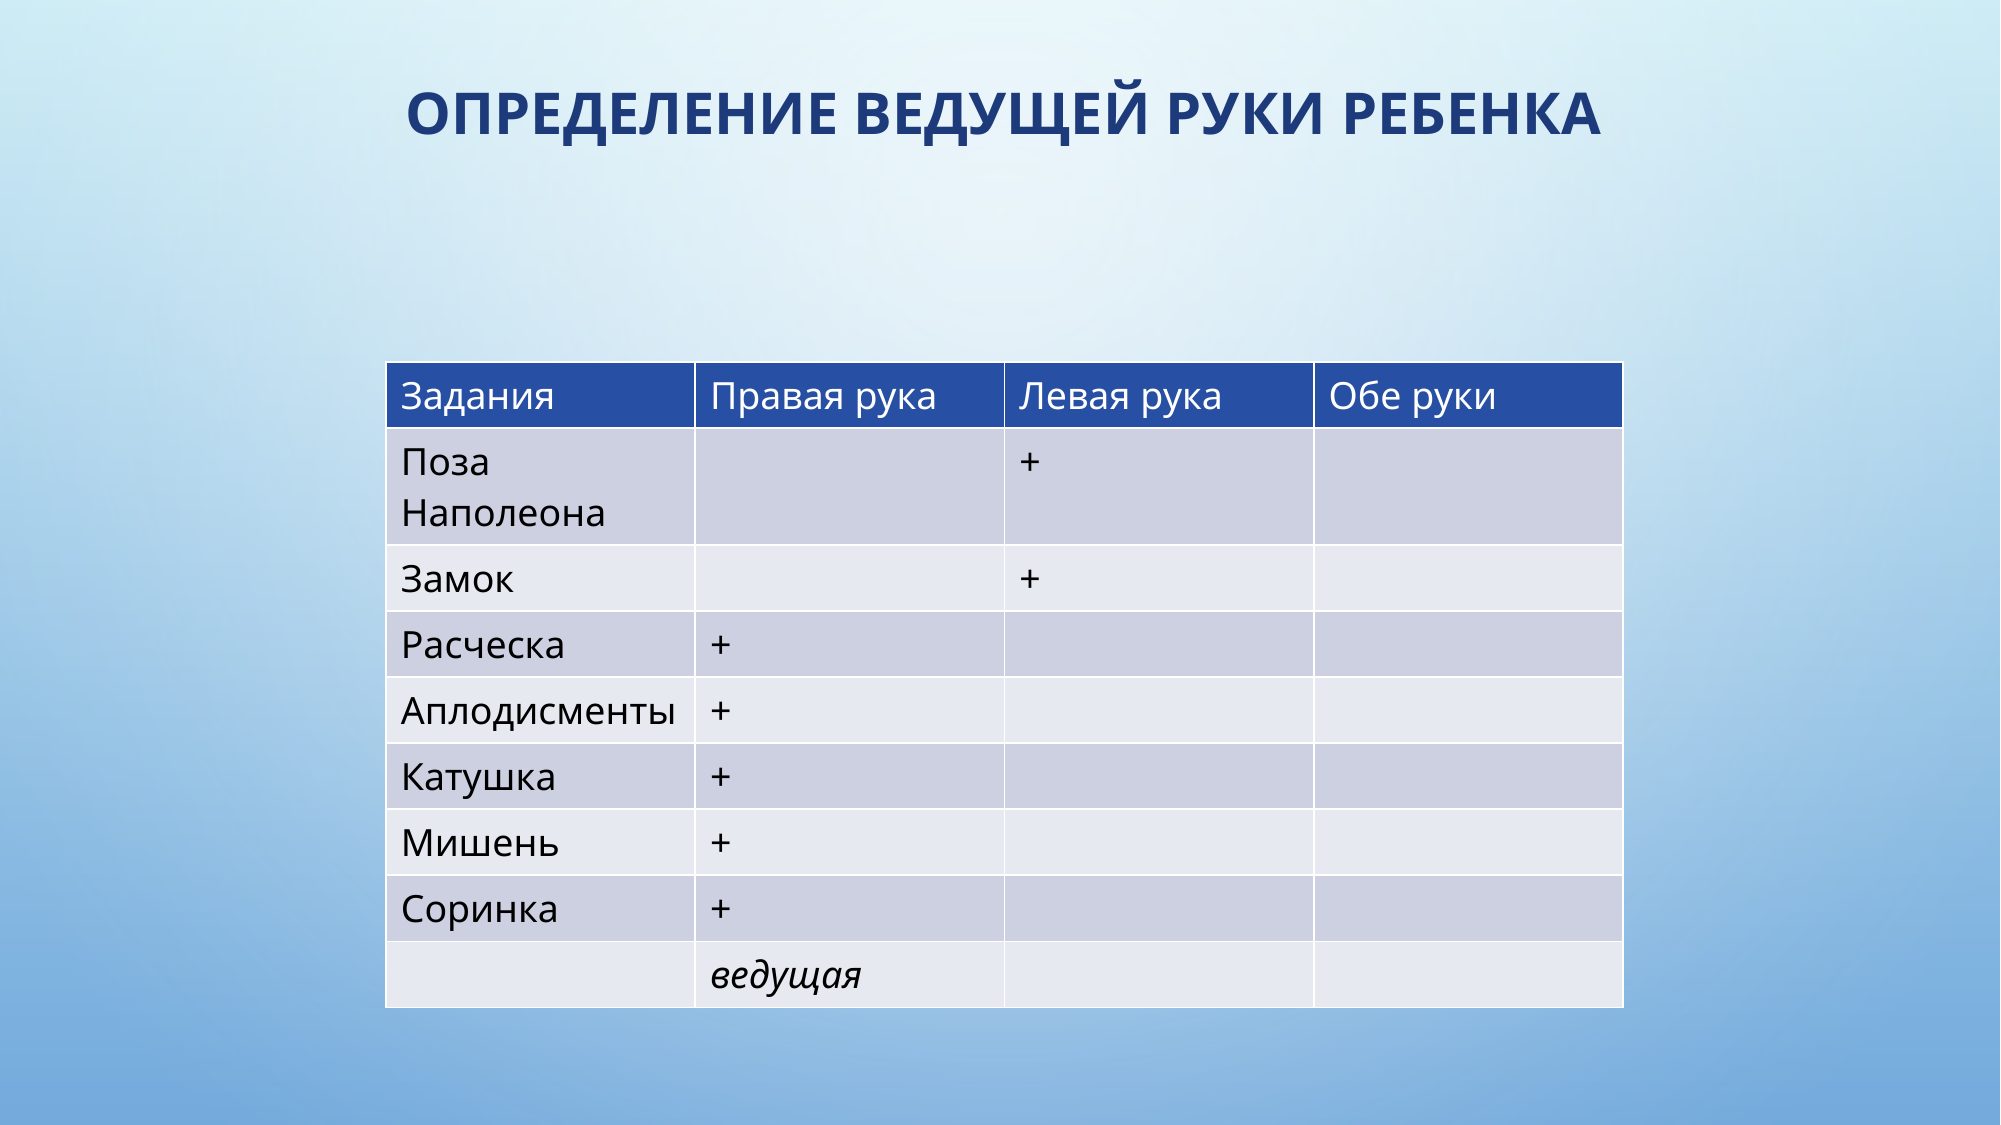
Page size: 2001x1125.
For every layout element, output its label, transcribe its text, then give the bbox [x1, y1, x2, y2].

table_cell [1315, 810, 1622, 874]
table_header Левая рука [1005, 363, 1313, 427]
table_cell [1005, 612, 1313, 676]
table_header Обе руки [1315, 363, 1622, 427]
title Определение ведущей руки ребенка [384, 47, 1623, 185]
table_cell Расческа [387, 612, 694, 676]
table_cell + [696, 612, 1004, 676]
table_cell + [1005, 546, 1313, 610]
table_cell [1005, 744, 1313, 808]
table_cell [1315, 429, 1622, 544]
table_cell [1005, 810, 1313, 874]
table_cell Мишень [387, 810, 694, 874]
table_cell [1315, 876, 1622, 941]
table_cell [1005, 678, 1313, 742]
table_cell [1315, 546, 1622, 610]
table_cell + [696, 678, 1004, 742]
table_cell Замок [387, 546, 694, 610]
table_cell + [1005, 429, 1313, 544]
table_cell Соринка [387, 876, 694, 941]
table_cell [387, 942, 694, 1007]
table_cell Катушка [387, 744, 694, 808]
table_cell [1005, 876, 1313, 941]
table_header Правая рука [696, 363, 1004, 427]
table_cell [1315, 942, 1622, 1007]
table_cell [696, 429, 1004, 544]
table_cell [696, 546, 1004, 610]
table_cell + [696, 876, 1004, 941]
table_cell Аплодисменты [387, 678, 694, 742]
table_header Задания [387, 363, 694, 427]
table_cell + [696, 744, 1004, 808]
table_cell [1315, 612, 1622, 676]
table_cell [1315, 678, 1622, 742]
table_cell Поза Наполеона [387, 429, 694, 544]
table_cell [1315, 744, 1622, 808]
table_cell + [696, 810, 1004, 874]
table_cell [1005, 942, 1313, 1007]
table_cell ведущая [696, 942, 1004, 1007]
